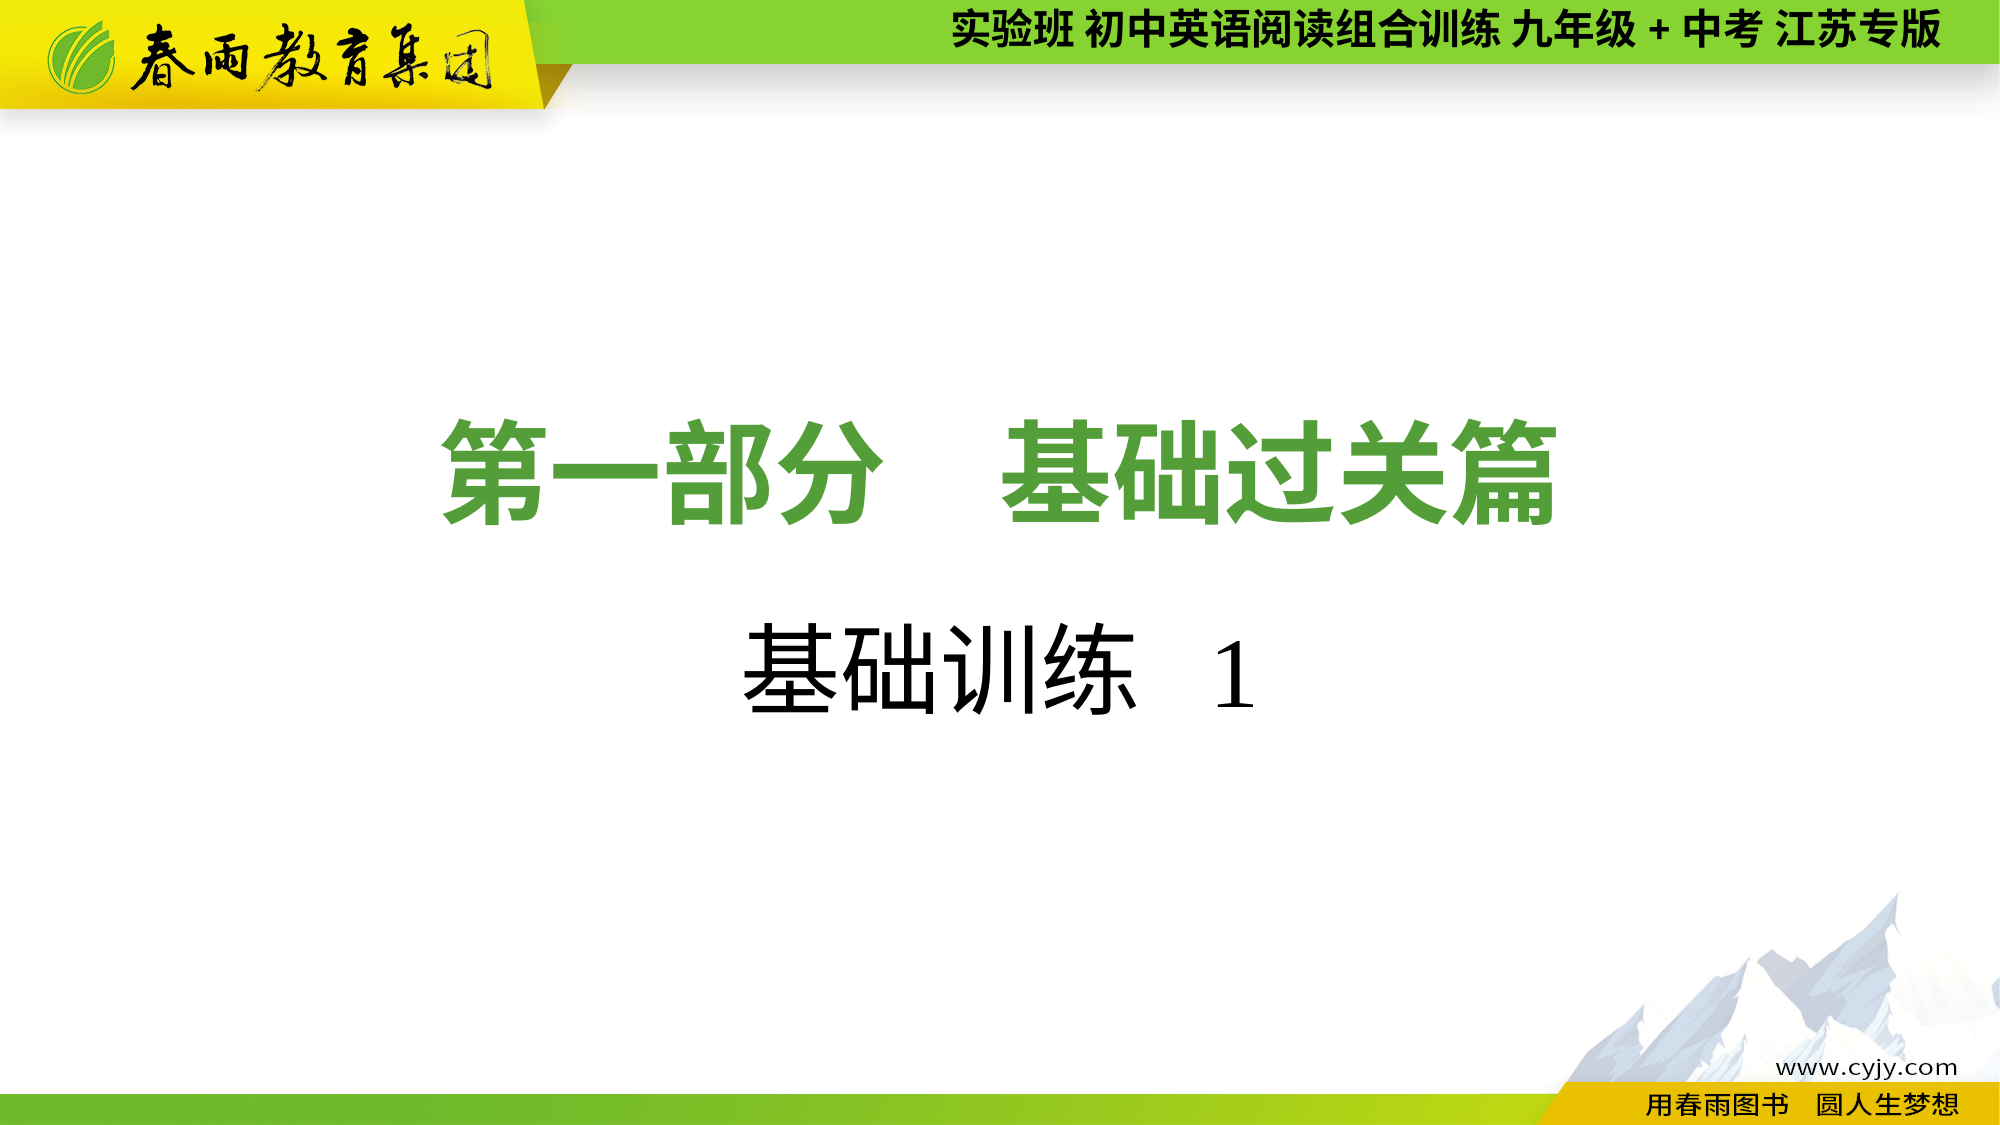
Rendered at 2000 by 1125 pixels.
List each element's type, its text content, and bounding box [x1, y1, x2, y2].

text_box 第一部分 基础过关篇 [54, 327, 1946, 540]
picture [0, 0, 2000, 1125]
text_box 基础训练 1 [54, 540, 1946, 736]
